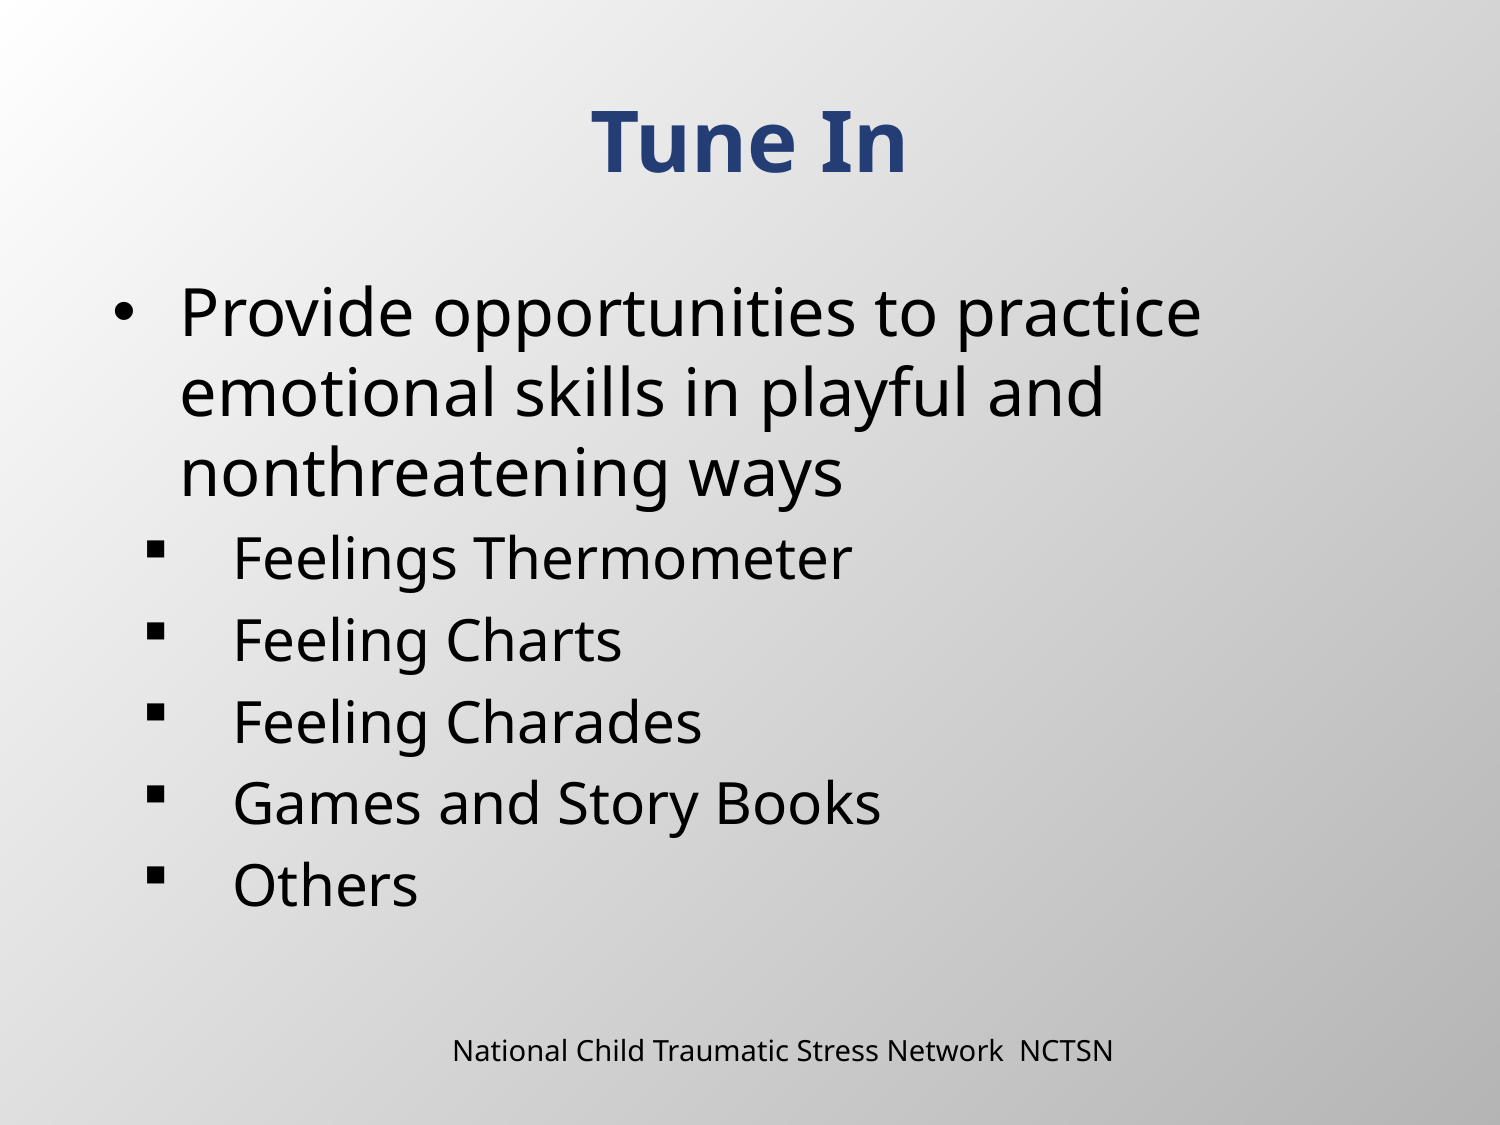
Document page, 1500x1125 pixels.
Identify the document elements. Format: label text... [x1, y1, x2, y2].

title Tune In [75, 45, 1425, 233]
list Provide opportunities to practice emotional skills in playful and nonthreatening ways Feelings Thermometer Feeling Charts Feeling Charades Games and Story Books Others [75, 262, 1463, 1035]
text_box National Child Traumatic Stress Network NCTSN [437, 1024, 1263, 1075]
